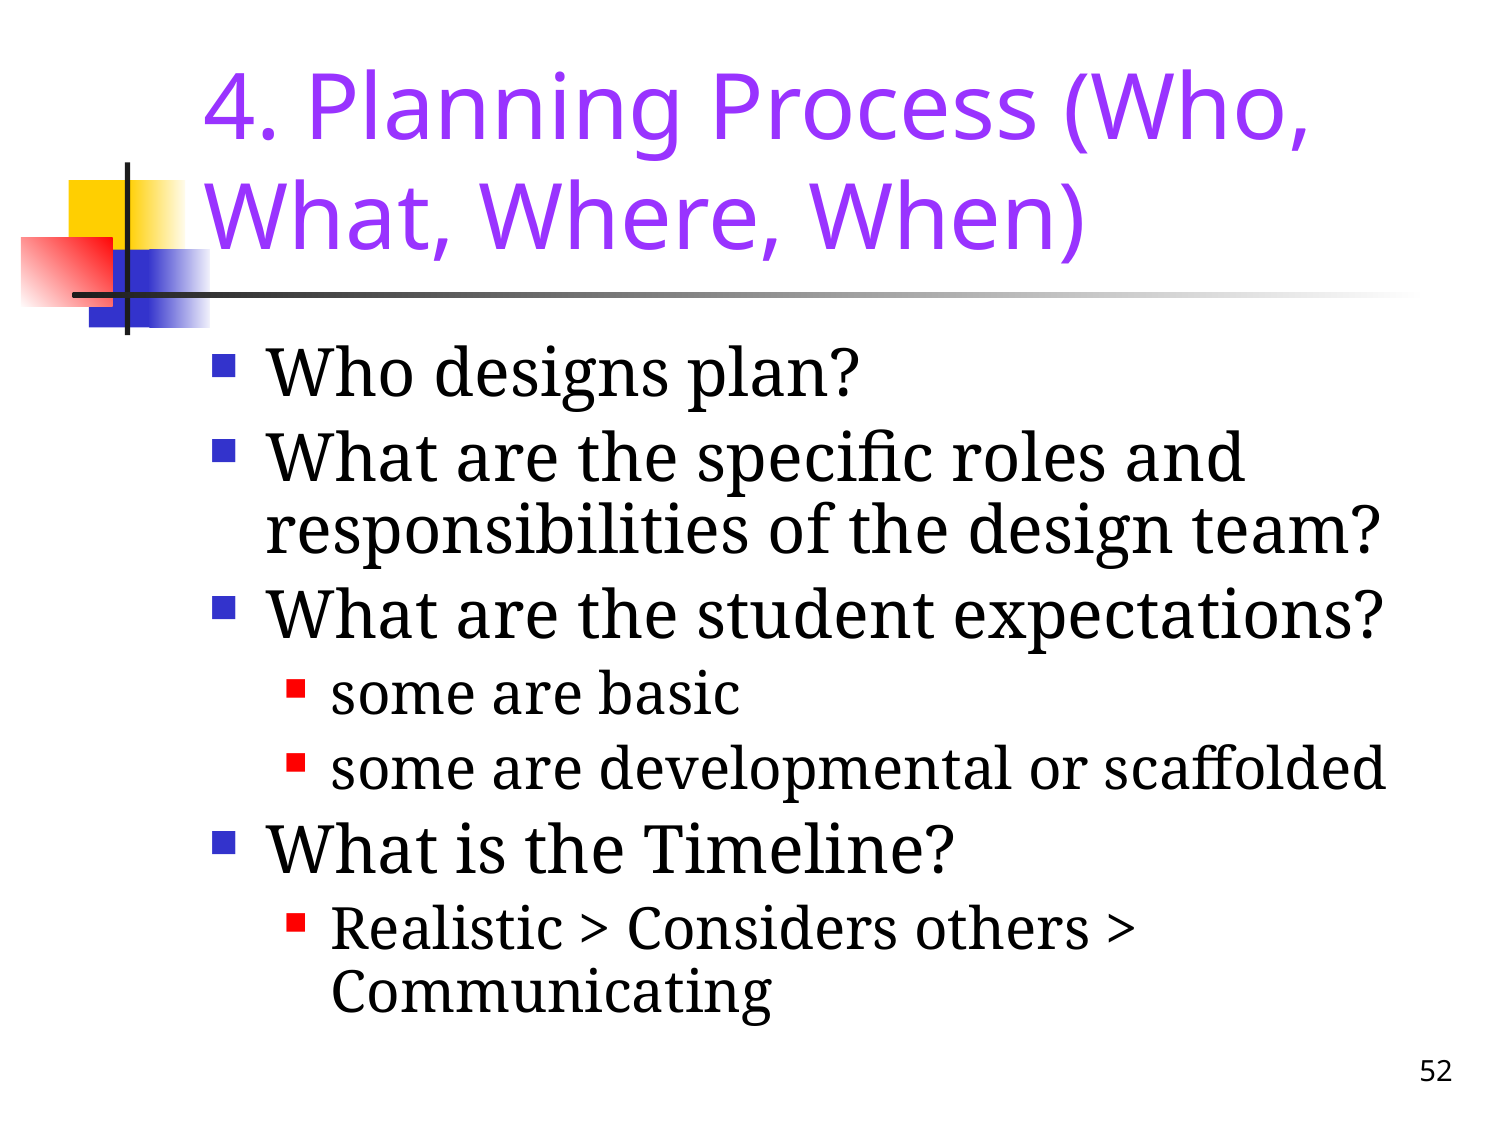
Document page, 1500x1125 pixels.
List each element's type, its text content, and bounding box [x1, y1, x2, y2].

slide_number 52 [1154, 1023, 1468, 1100]
list Who designs plan? What are the specific roles and responsibilities of the design team? What are the student expectations? some are basic some are developmental or scaffolded What is the Timeline? Realistic > Considers others > Communicating [193, 330, 1470, 1007]
title 4. Planning Process (Who, What, Where, When) [188, 34, 1468, 276]
